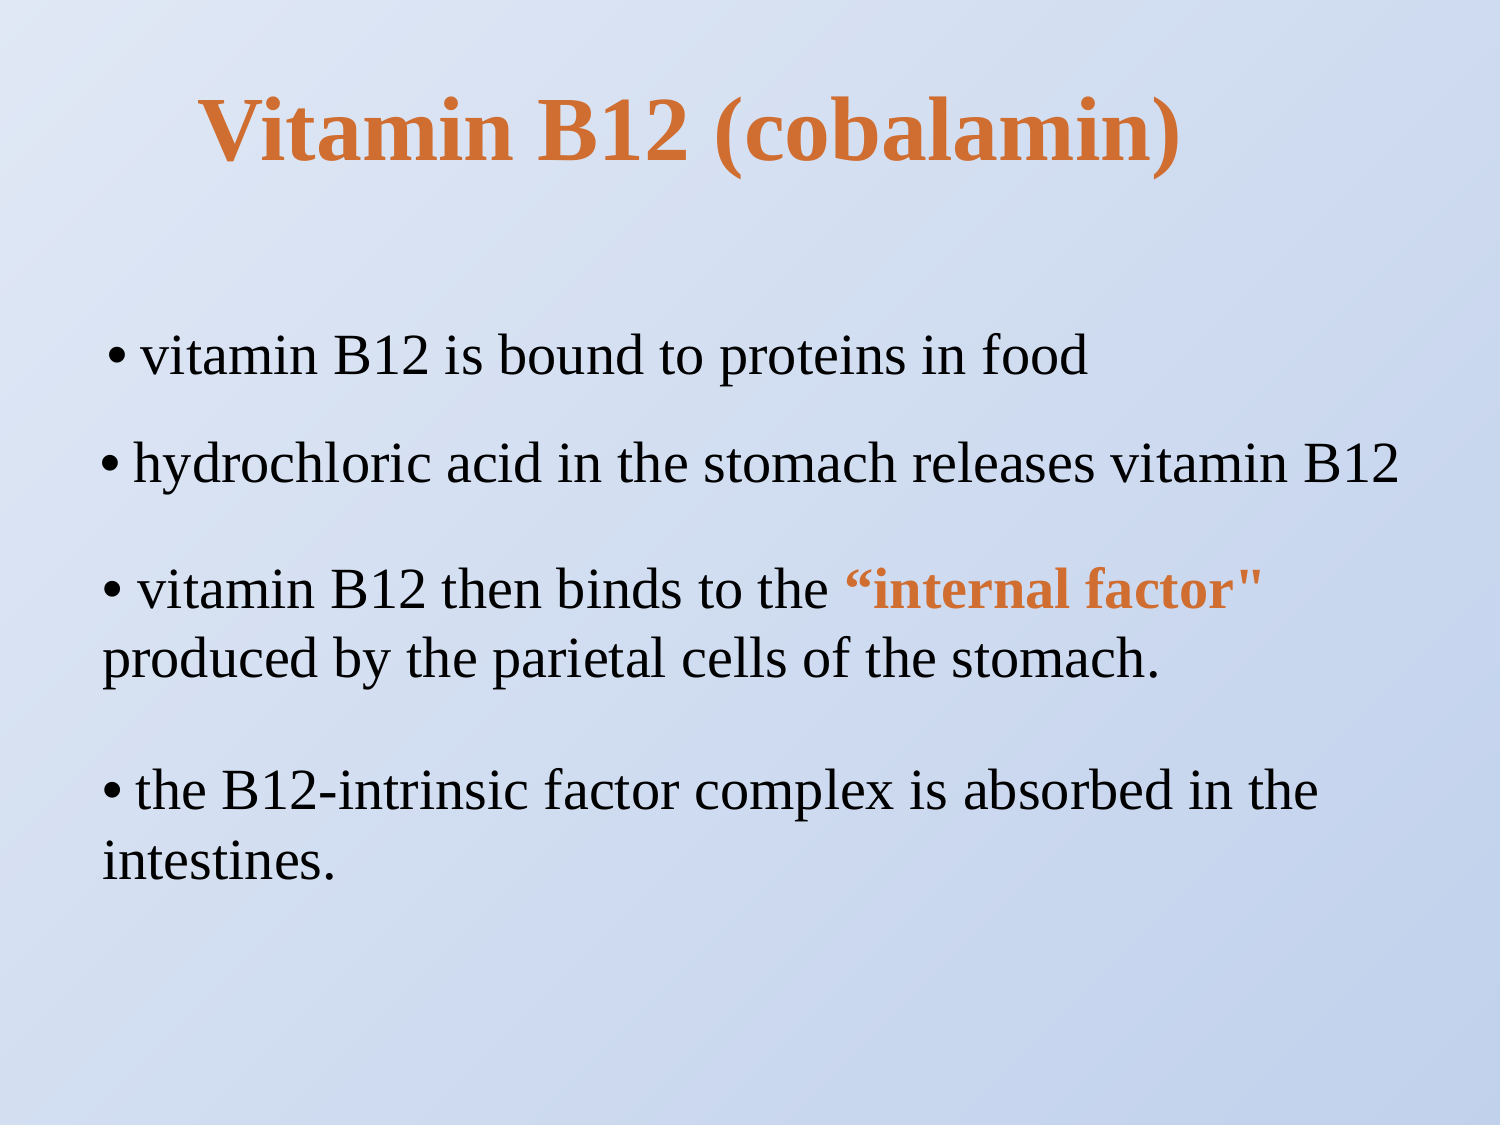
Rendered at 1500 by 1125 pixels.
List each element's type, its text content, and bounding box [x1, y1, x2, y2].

text_box • vitamin B12 is bound to proteins in food [106, 318, 1105, 424]
text_box • hydrochloric acid in the stomach releases vitamin B12 [99, 424, 1415, 563]
text_box • the B12-intrinsic factor complex is absorbed in the intestines. [102, 750, 1450, 963]
text_box Vitamin B12 (cobalamin) [174, 75, 1299, 181]
text_box • vitamin B12 then binds to the “internal factor" produced by the parietal cells of the stomach. [102, 549, 1463, 760]
